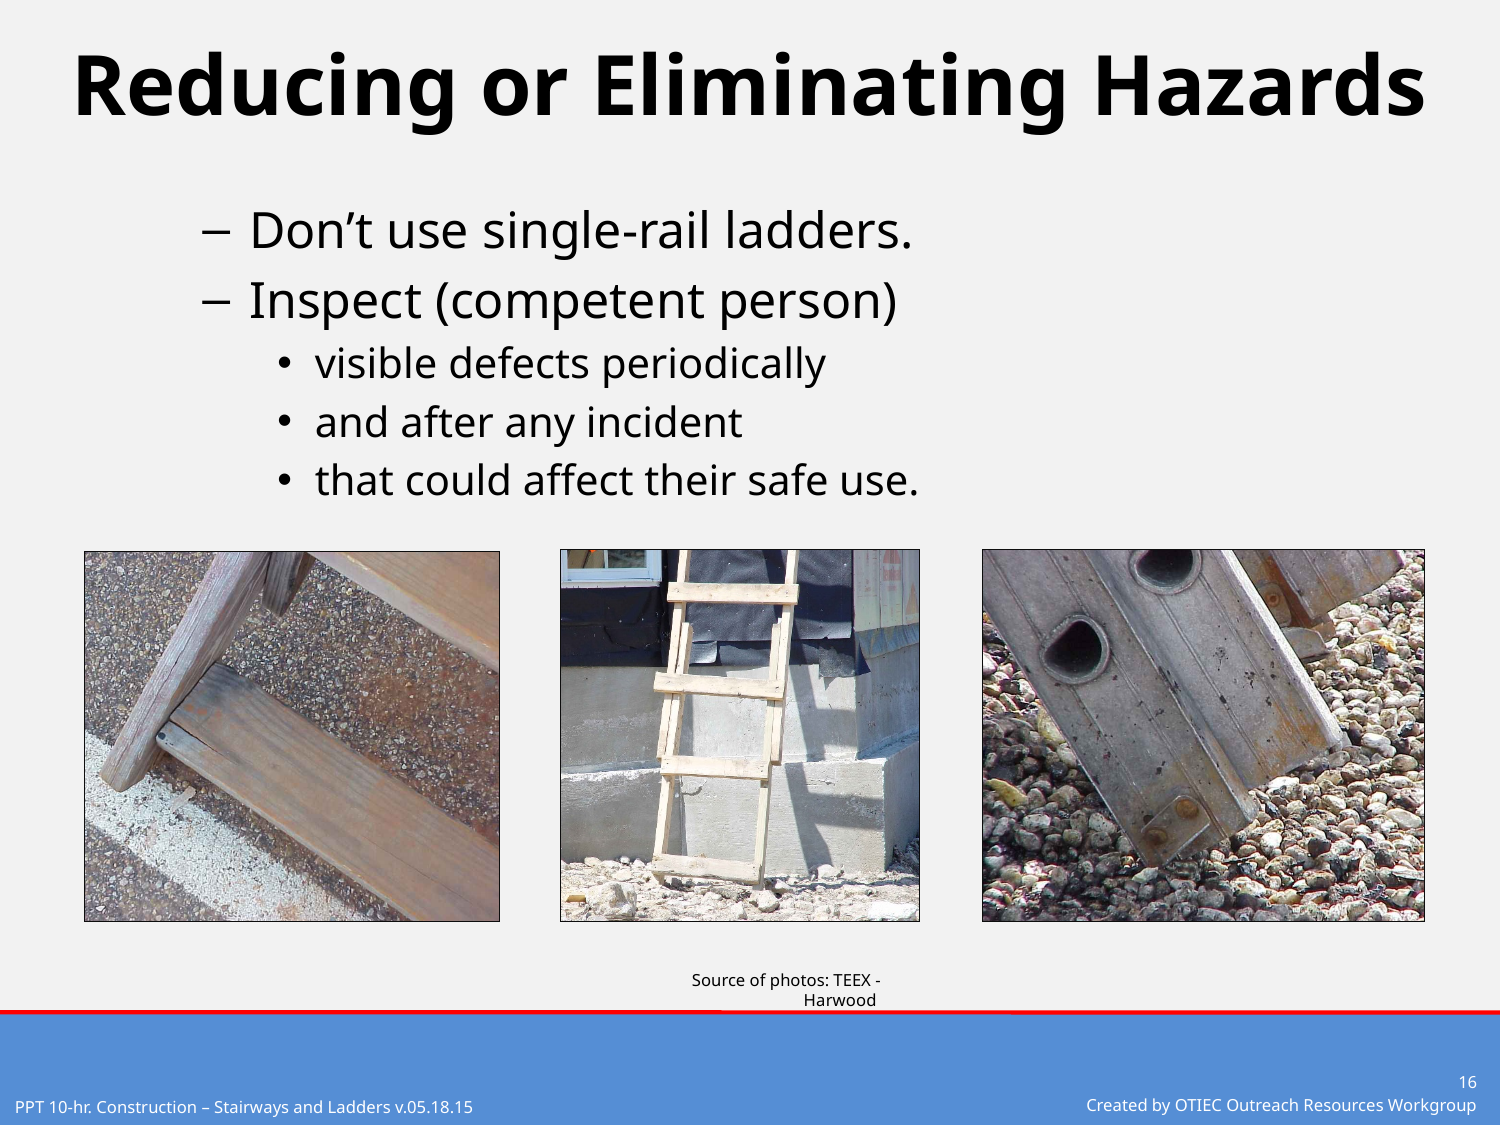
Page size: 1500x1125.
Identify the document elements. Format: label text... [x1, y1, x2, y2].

list Don’t use single-rail ladders. Inspect (competent person) visible defects periodically and after any incident that could affect their safe use. [112, 191, 1000, 588]
picture [560, 549, 921, 922]
title Reducing or Eliminating Hazards [0, 24, 1500, 150]
picture [982, 549, 1426, 922]
text_box Source of photos: TEEX - Harwood [604, 962, 896, 1018]
picture [84, 551, 501, 922]
